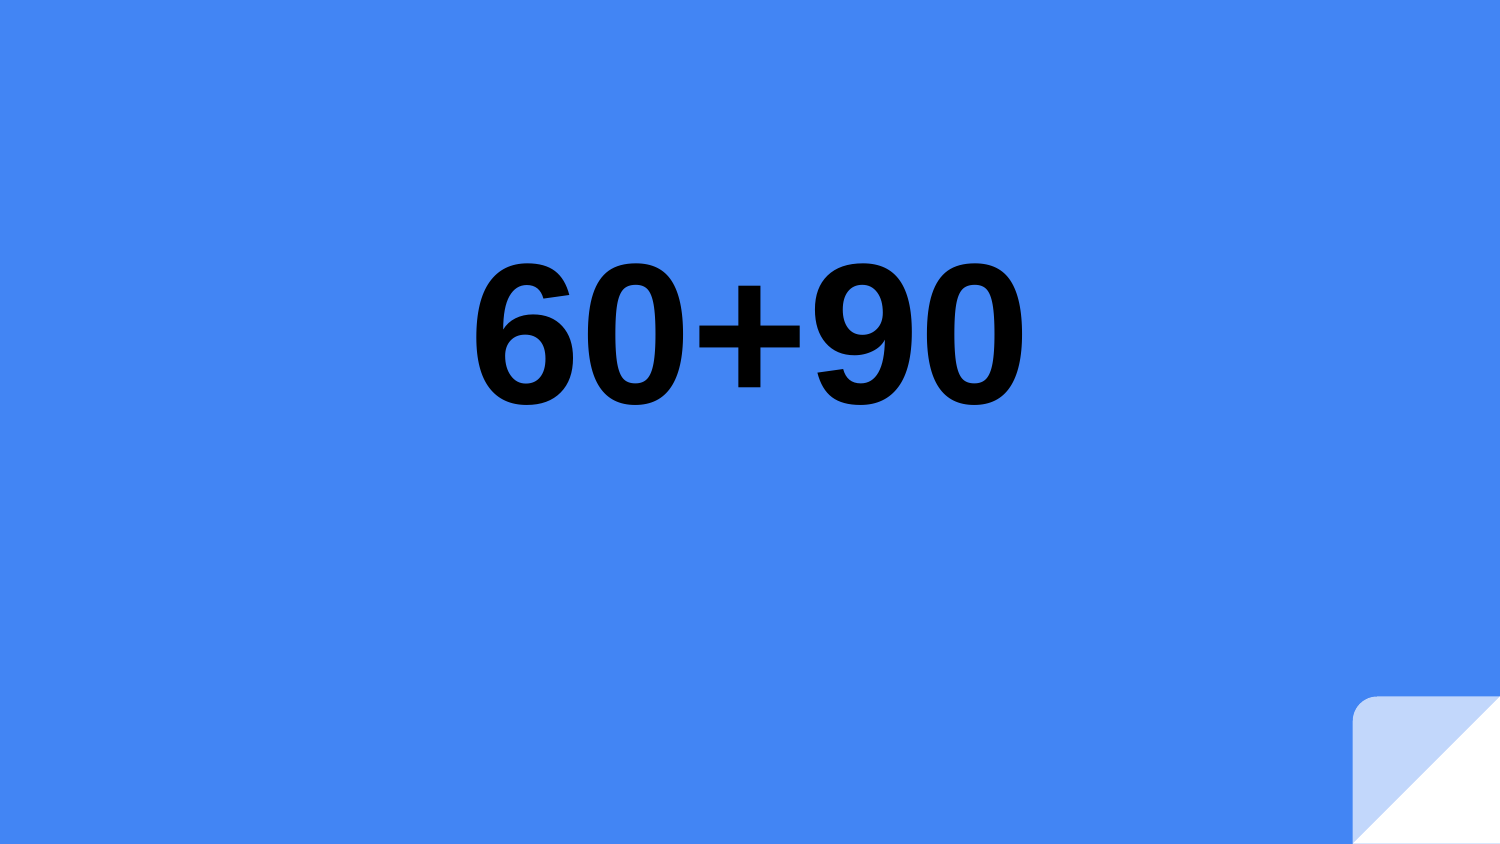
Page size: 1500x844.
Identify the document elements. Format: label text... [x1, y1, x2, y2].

title 60+90 [51, 207, 1449, 459]
